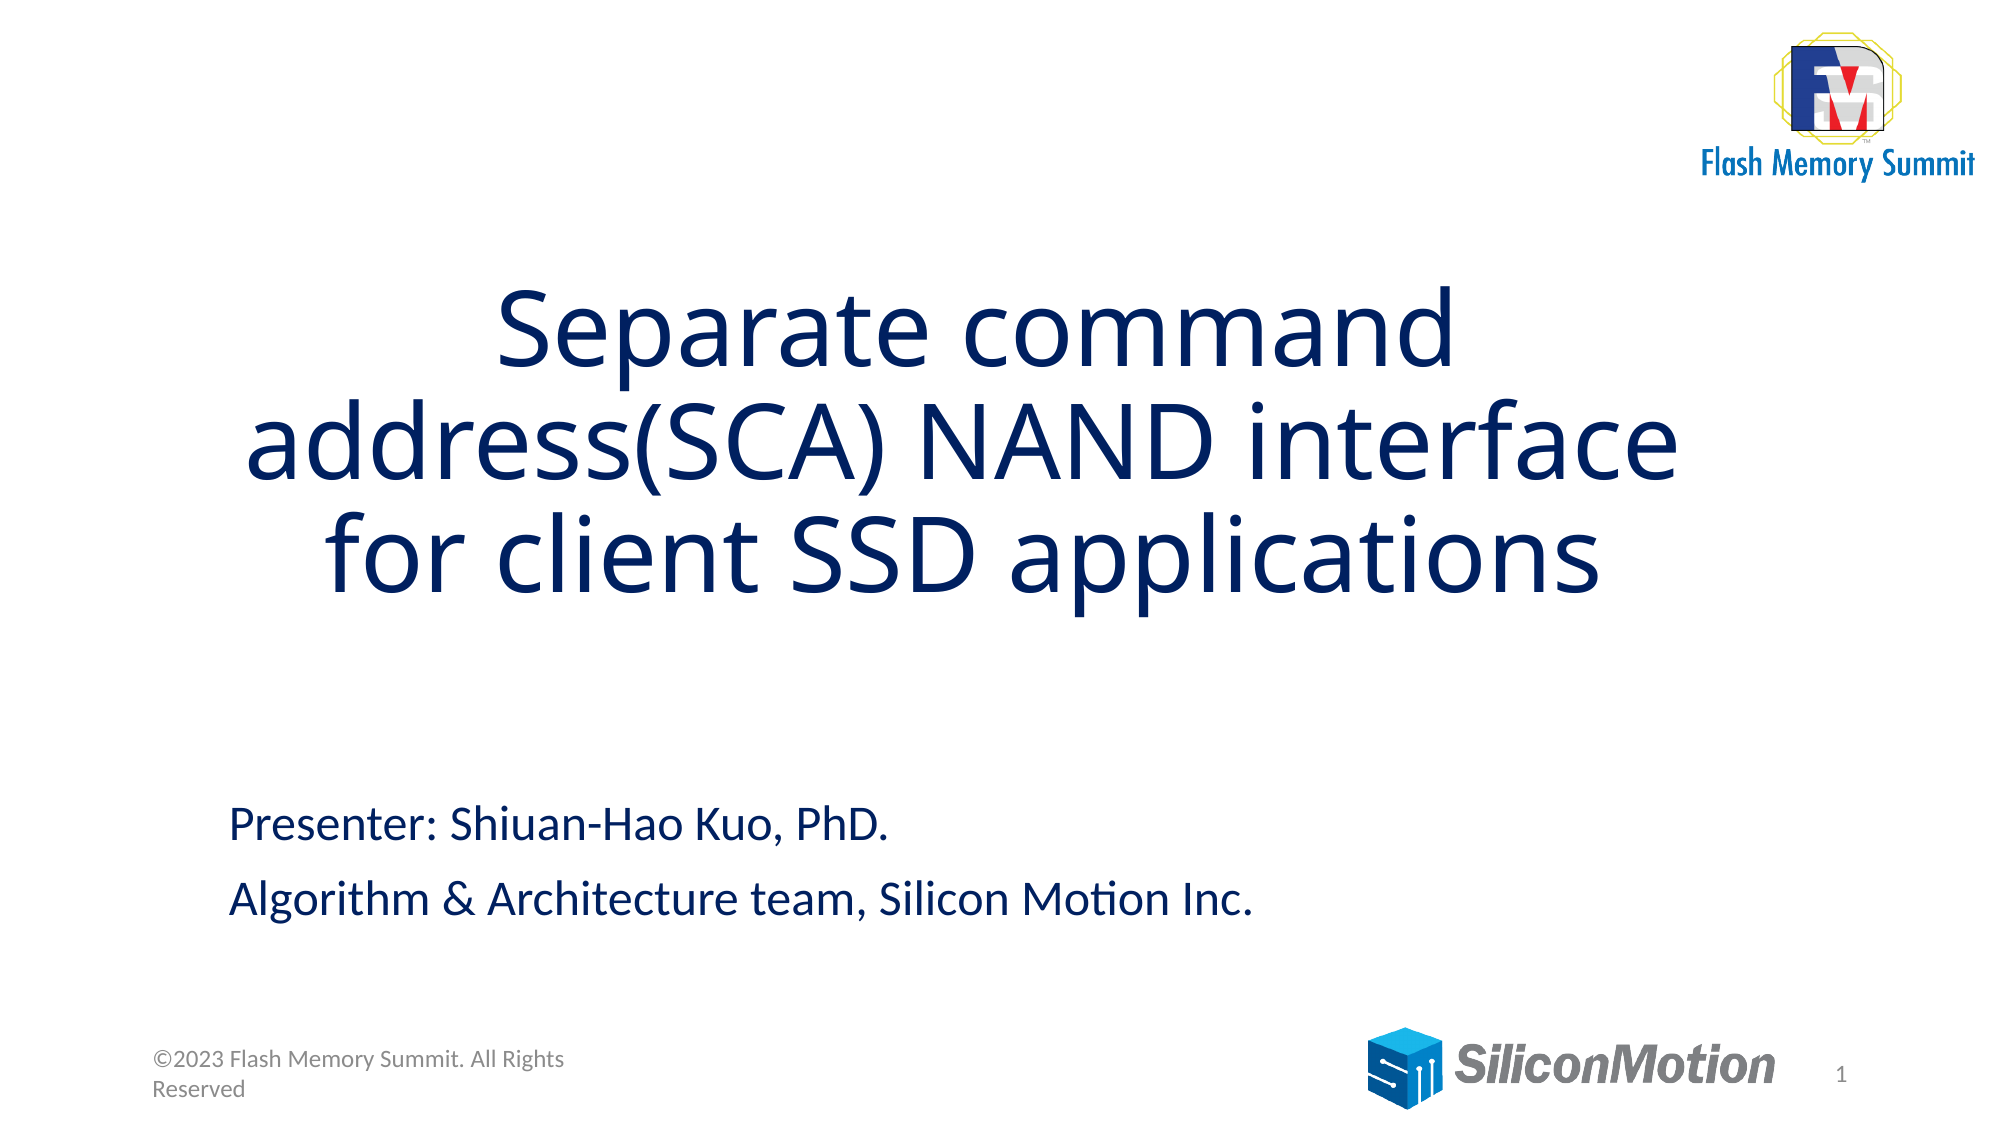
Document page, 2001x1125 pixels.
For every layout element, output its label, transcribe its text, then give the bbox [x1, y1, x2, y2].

picture [1702, 32, 1975, 183]
subtitle Presenter: Shiuan-Hao Kuo, PhD. Algorithm & Architecture team, Silicon Motion Inc. [213, 789, 1714, 969]
picture [1410, 1103, 1775, 1110]
picture [1368, 1027, 1775, 1110]
slide_number ©2023 Flash Memory Summit. All Rights Reserved [137, 1042, 588, 1103]
slide_number 1 [1412, 1042, 1863, 1103]
title Separate command address(SCA) NAND interface for client SSD applications [213, 176, 1714, 624]
